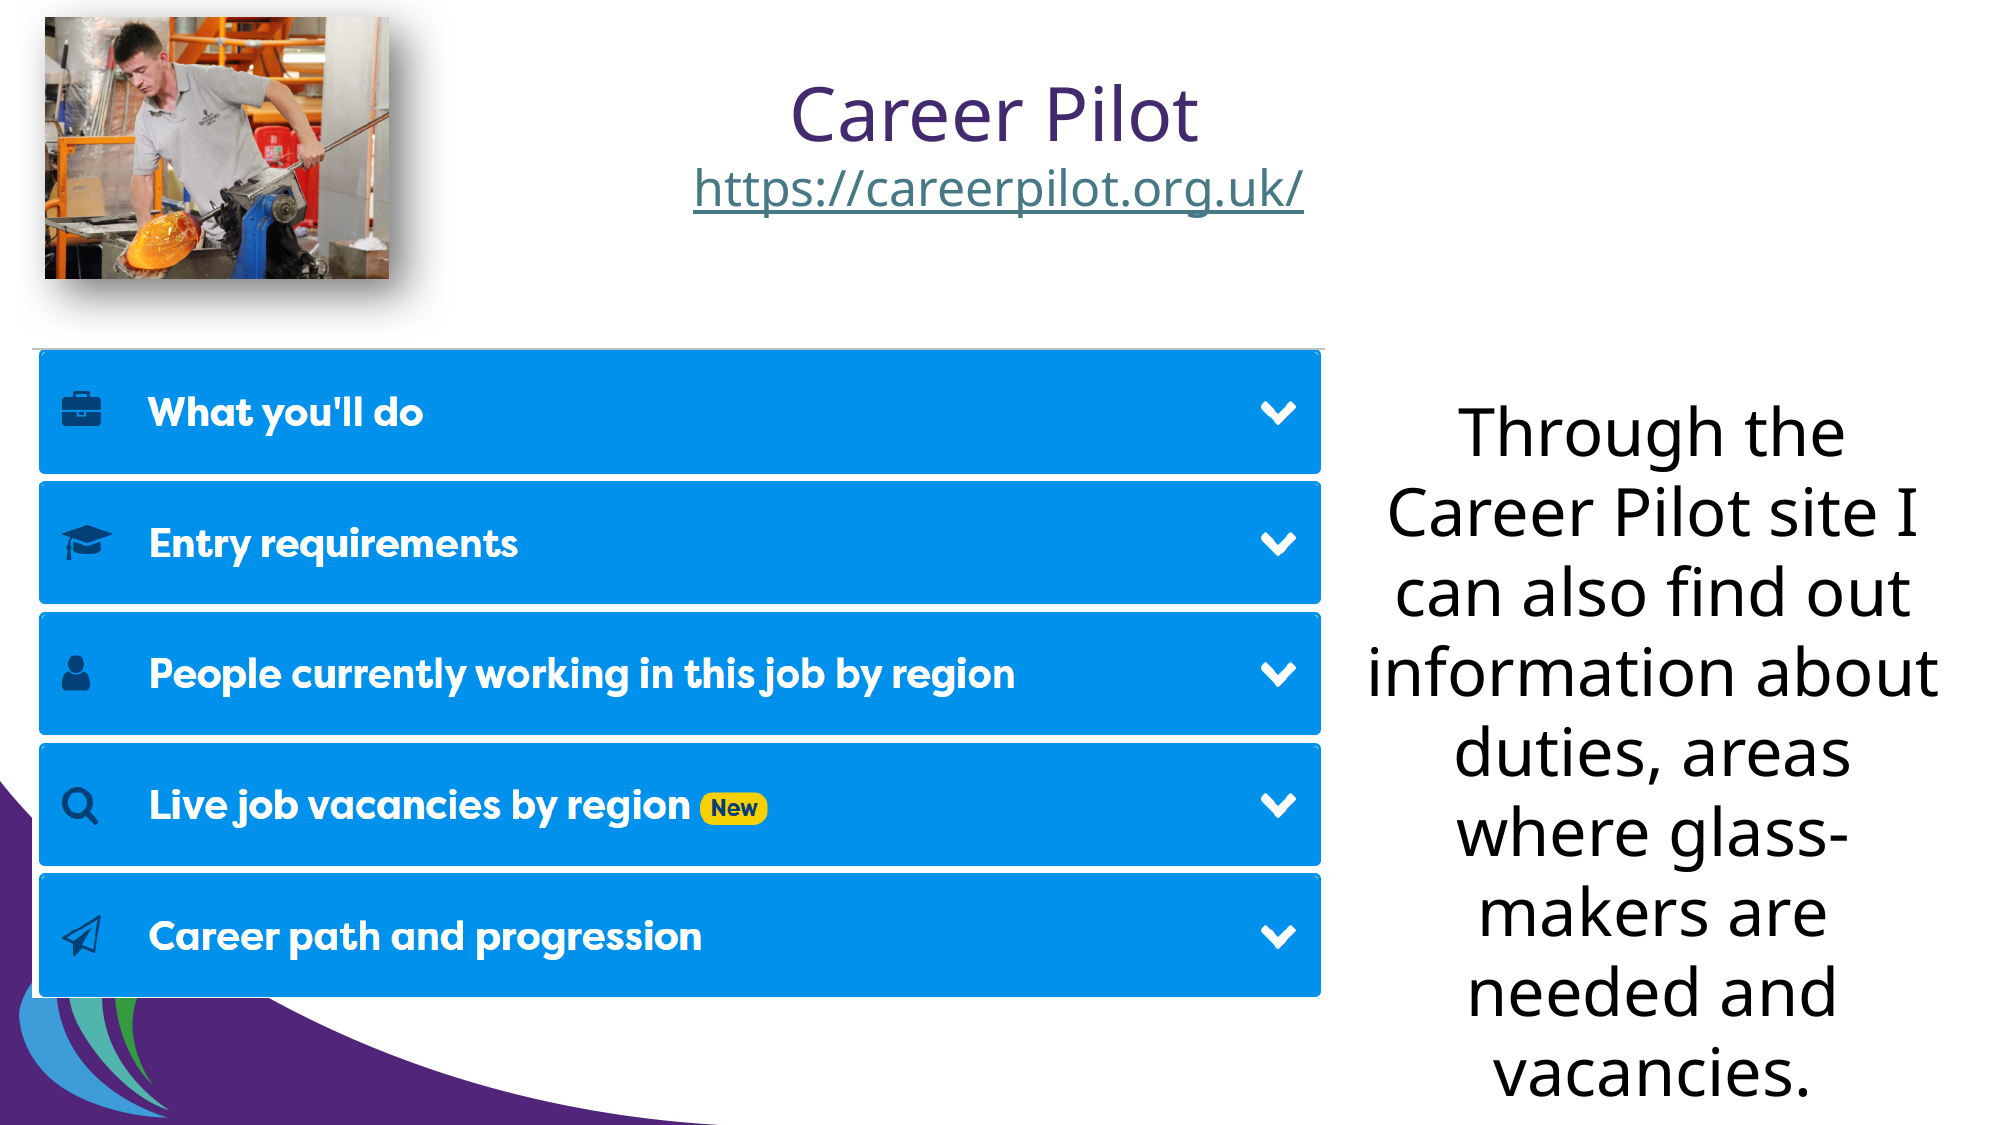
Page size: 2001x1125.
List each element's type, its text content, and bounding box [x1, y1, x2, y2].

text_box Through the Career Pilot site I can also find out information about duties, areas where glass-makers are needed and vacancies. [1339, 382, 1968, 1117]
title Career Pilot https://careerpilot.org.uk/ [437, 47, 1830, 249]
picture [0, 1, 2000, 1125]
